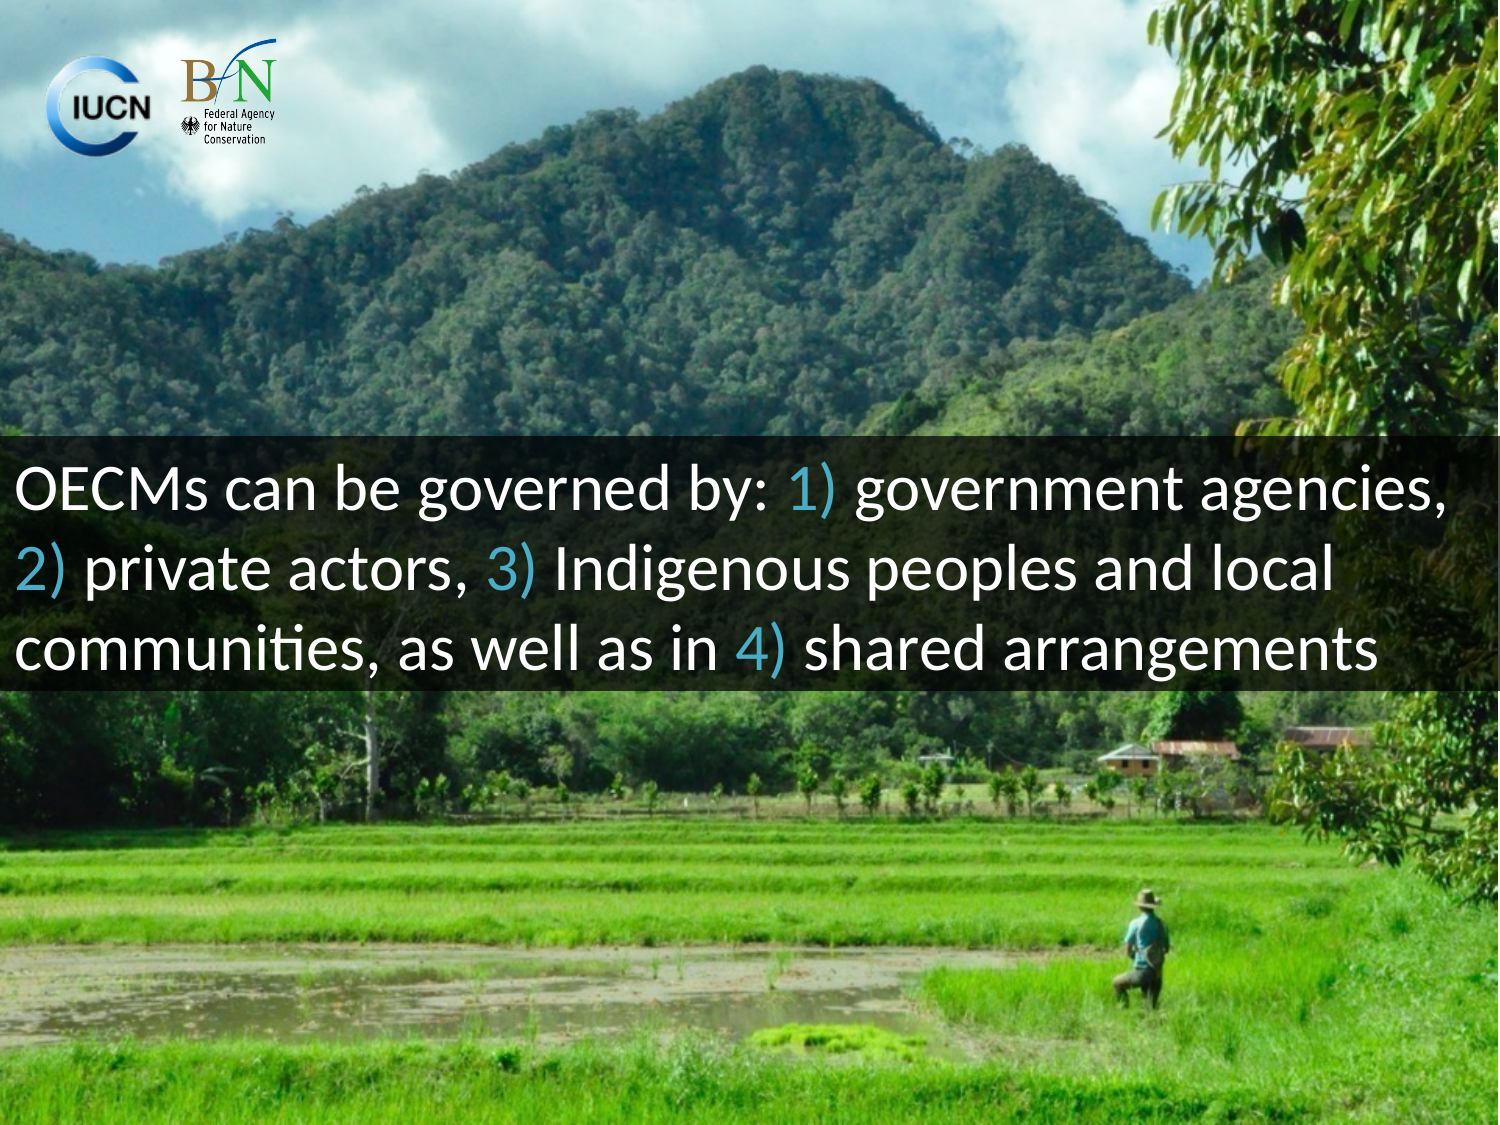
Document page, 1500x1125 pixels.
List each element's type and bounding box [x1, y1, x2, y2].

list [0, 0, 1500, 1125]
picture [22, 0, 363, 181]
